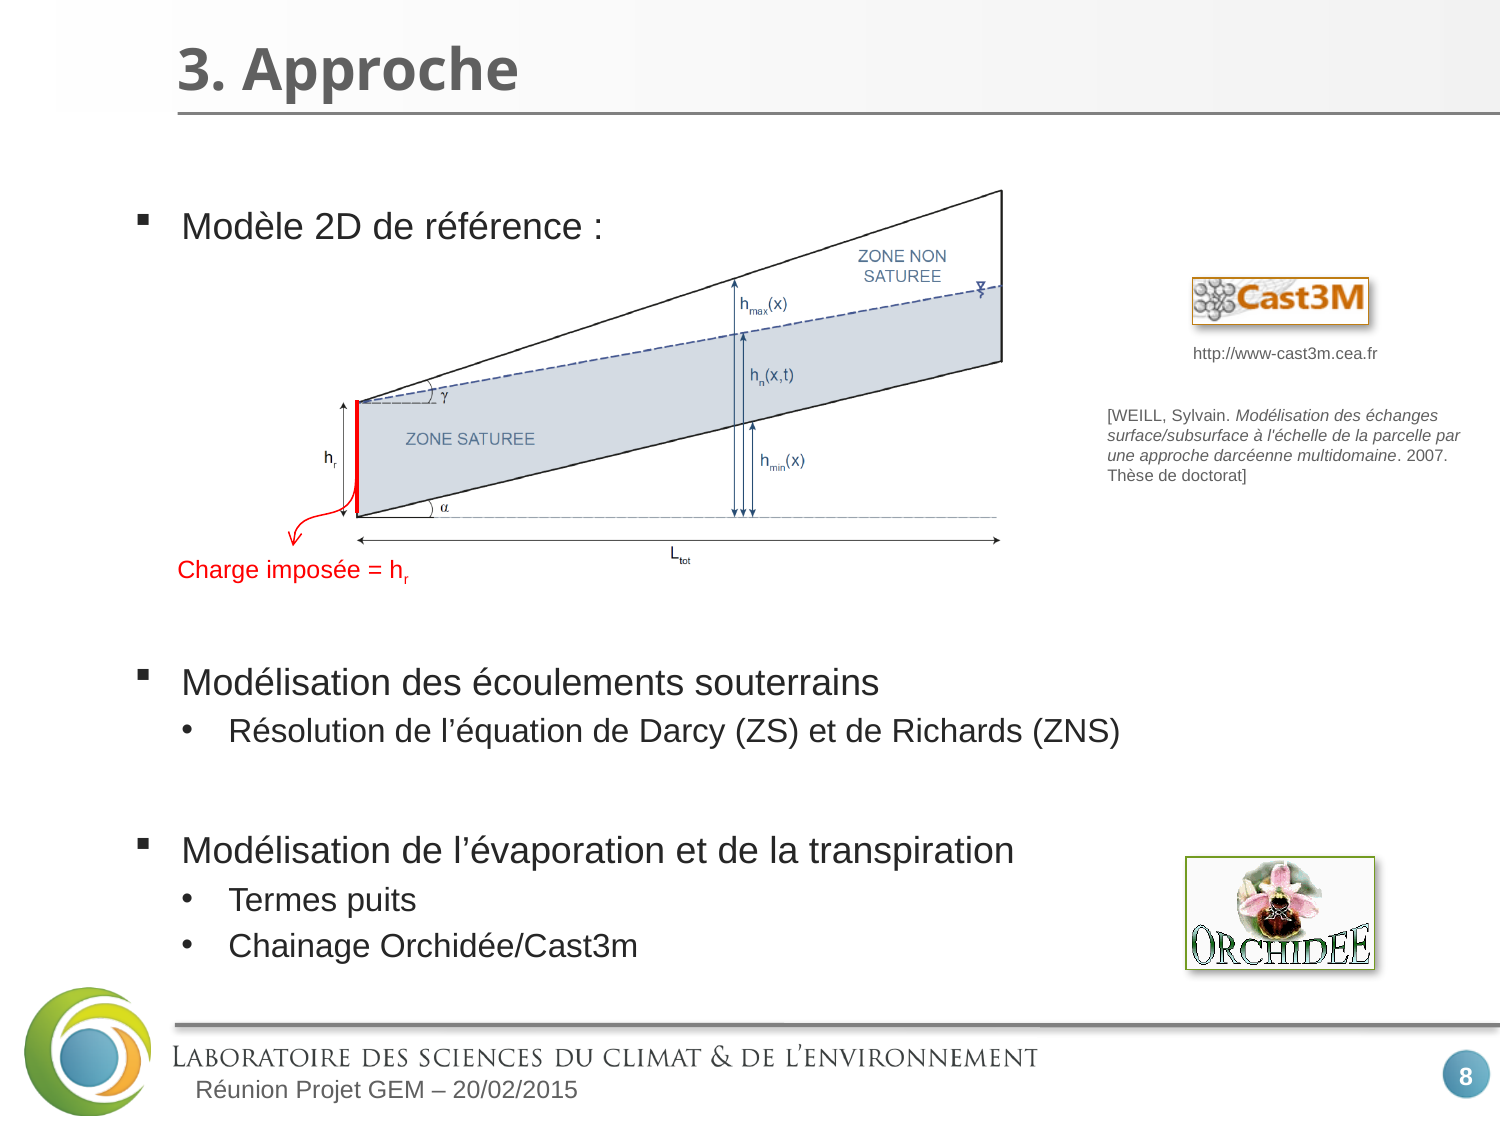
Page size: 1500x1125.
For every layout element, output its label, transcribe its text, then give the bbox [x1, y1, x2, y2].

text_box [1092, 278, 1479, 494]
list Modèle 2D de référence : Modélisation des écoulements souterrains Résolution de l’équation de Darcy (ZS) et de Richards (ZNS) Modélisation de l’évaporation et de la transpiration Termes puits Chainage Orchidée/Cast3m [88, 195, 1411, 1012]
picture [1438, 1046, 1500, 1109]
text_box Réunion Projet GEM – 20/02/2015 [180, 1058, 656, 1119]
title 3. Approche [162, 24, 1403, 85]
picture [1186, 857, 1374, 970]
picture [24, 987, 151, 1116]
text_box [159, 184, 1011, 592]
